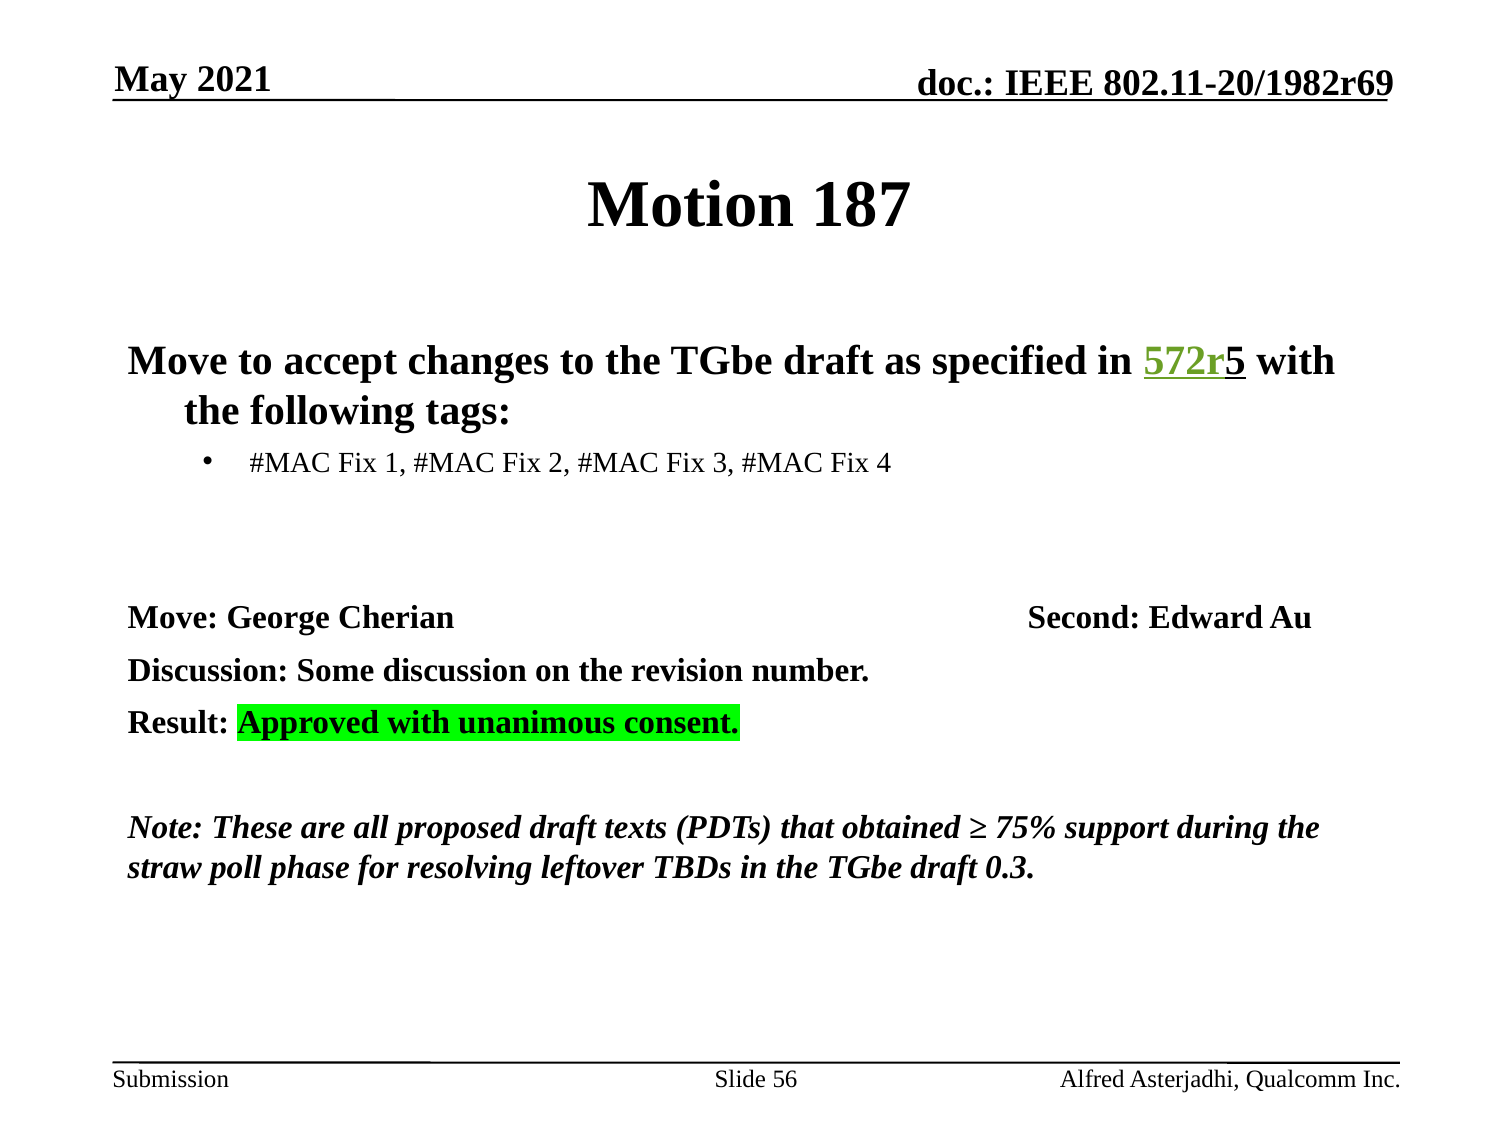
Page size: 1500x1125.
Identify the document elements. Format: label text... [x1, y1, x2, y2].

title Motion 187 [112, 112, 1388, 288]
footer Alfred Asterjadhi, Qualcomm Inc. [878, 1061, 1402, 1093]
slide_number Slide 56 [712, 1061, 800, 1123]
list Move to accept changes to the TGbe draft as specified in 572r5 with the following tags: #MAC Fix 1, #MAC Fix 2, #MAC Fix 3, #MAC Fix 4 Move: George Cherian Second: Edward Au Discussion: Some discussion on the revision number. Result: Approved with unanimous consent. Note: These are all proposed draft texts (PDTs) that obtained ≥ 75% support during the straw poll phase for resolving leftover TBDs in the TGbe draft 0.3. [112, 324, 1388, 1000]
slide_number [114, 54, 423, 100]
